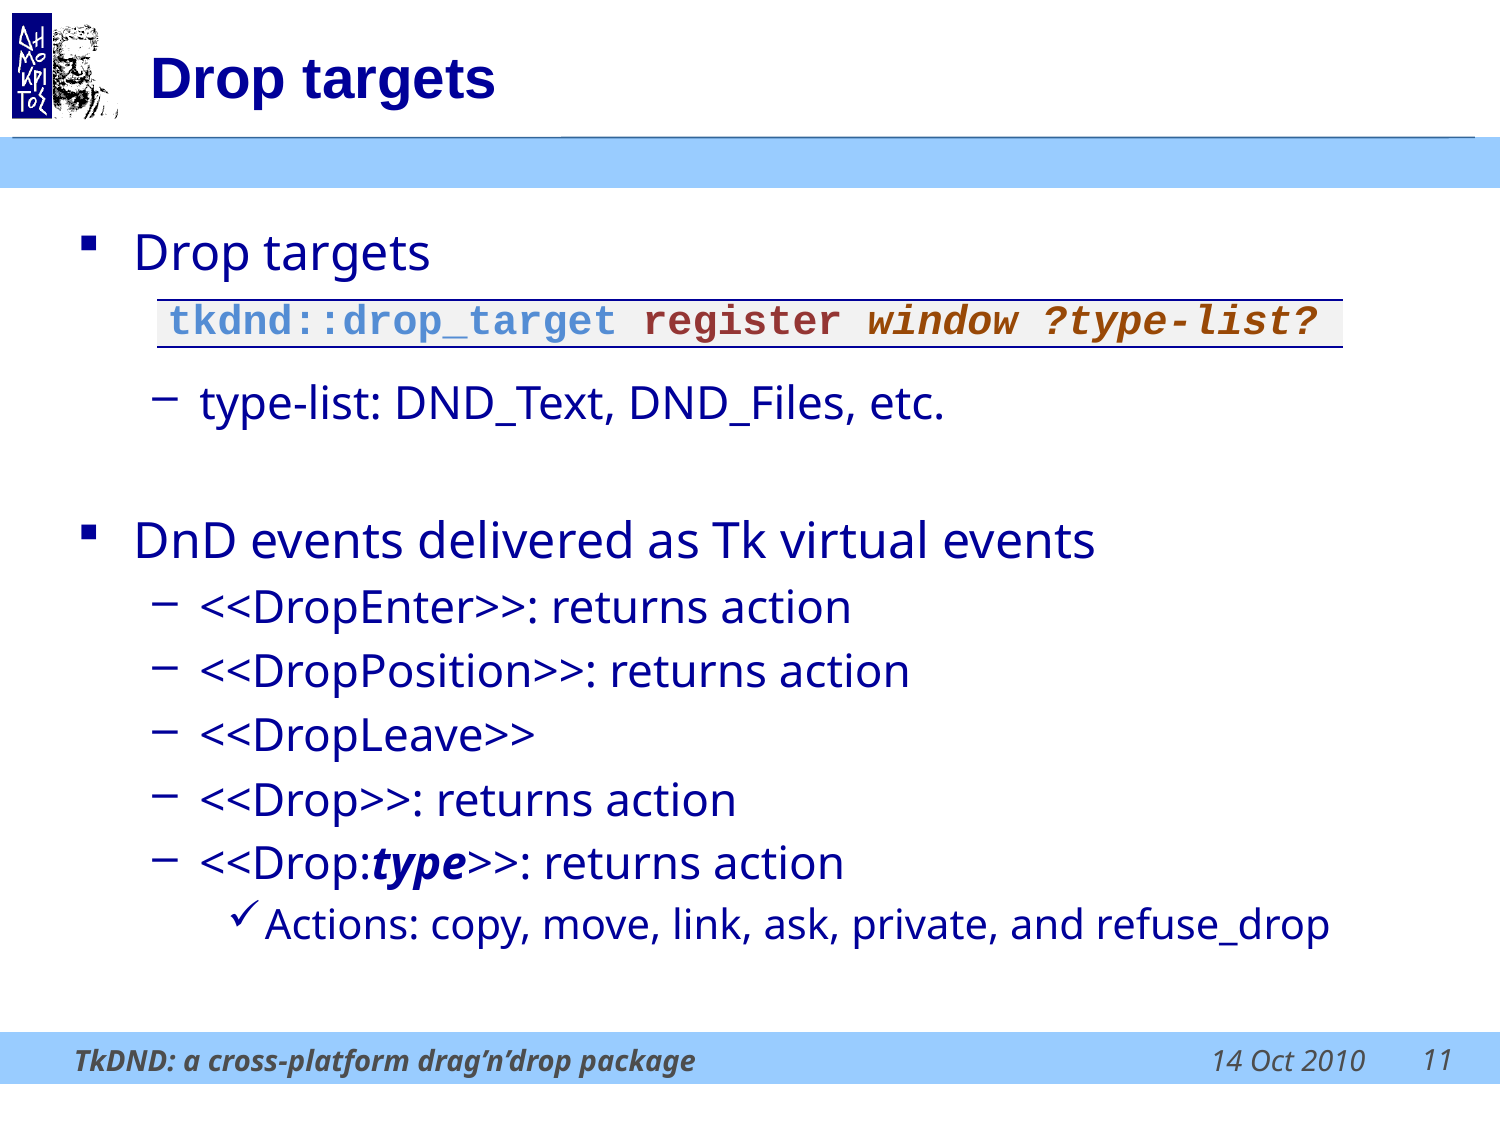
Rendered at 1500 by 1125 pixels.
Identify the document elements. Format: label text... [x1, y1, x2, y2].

footer TkDND: a cross-platform drag’n’drop package [58, 1034, 1190, 1086]
slide_number 11 [1399, 1033, 1476, 1084]
picture [11, 13, 118, 120]
list Drop targets type-list: DND_Text, DND_Files, etc. DnD events delivered as Tk virtual events <<DropEnter>>: returns action <<DropPosition>>: returns action <<DropLeave>> <<Drop>>: returns action <<Drop:type>>: returns action Actions: copy, move, link, ask, private, and refuse_drop [62, 212, 1463, 1001]
title Drop targets [135, 12, 1476, 138]
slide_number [1190, 1034, 1381, 1086]
table_header tkdnd::drop_target register window ?type-list? [157, 301, 1343, 346]
